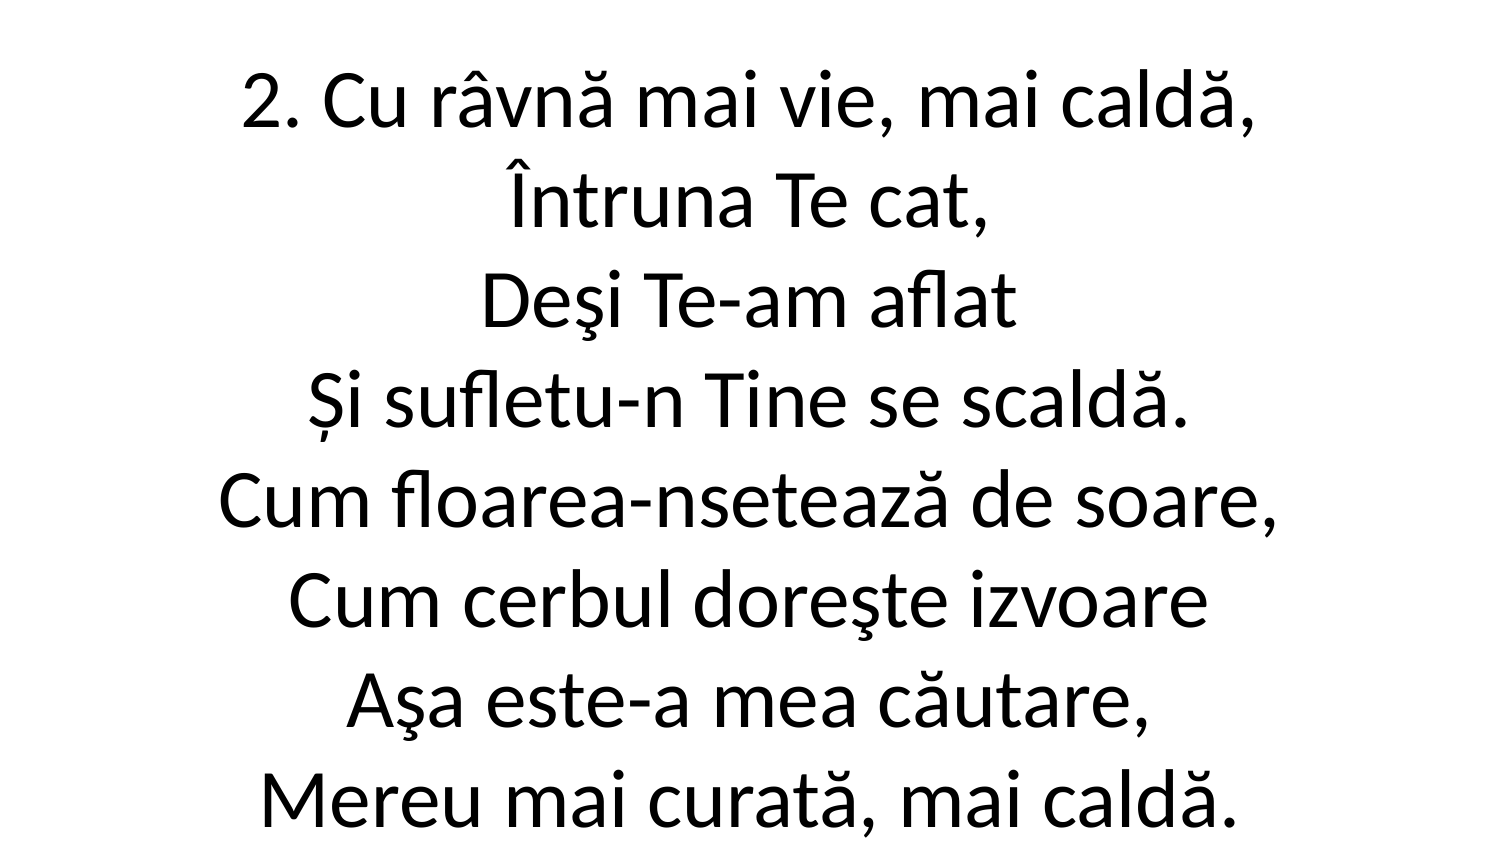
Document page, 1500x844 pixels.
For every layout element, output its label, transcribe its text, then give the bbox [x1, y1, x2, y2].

text_box 2. Cu râvnă mai vie, mai caldă, Întruna Te cat, Deşi Te-am aflat Și sufletu-n Tine se scaldă. Cum floarea-nsetează de soare, Cum cerbul doreşte izvoare Aşa este-a mea căutare, Mereu mai curată, mai caldă. [203, 0, 1297, 844]
